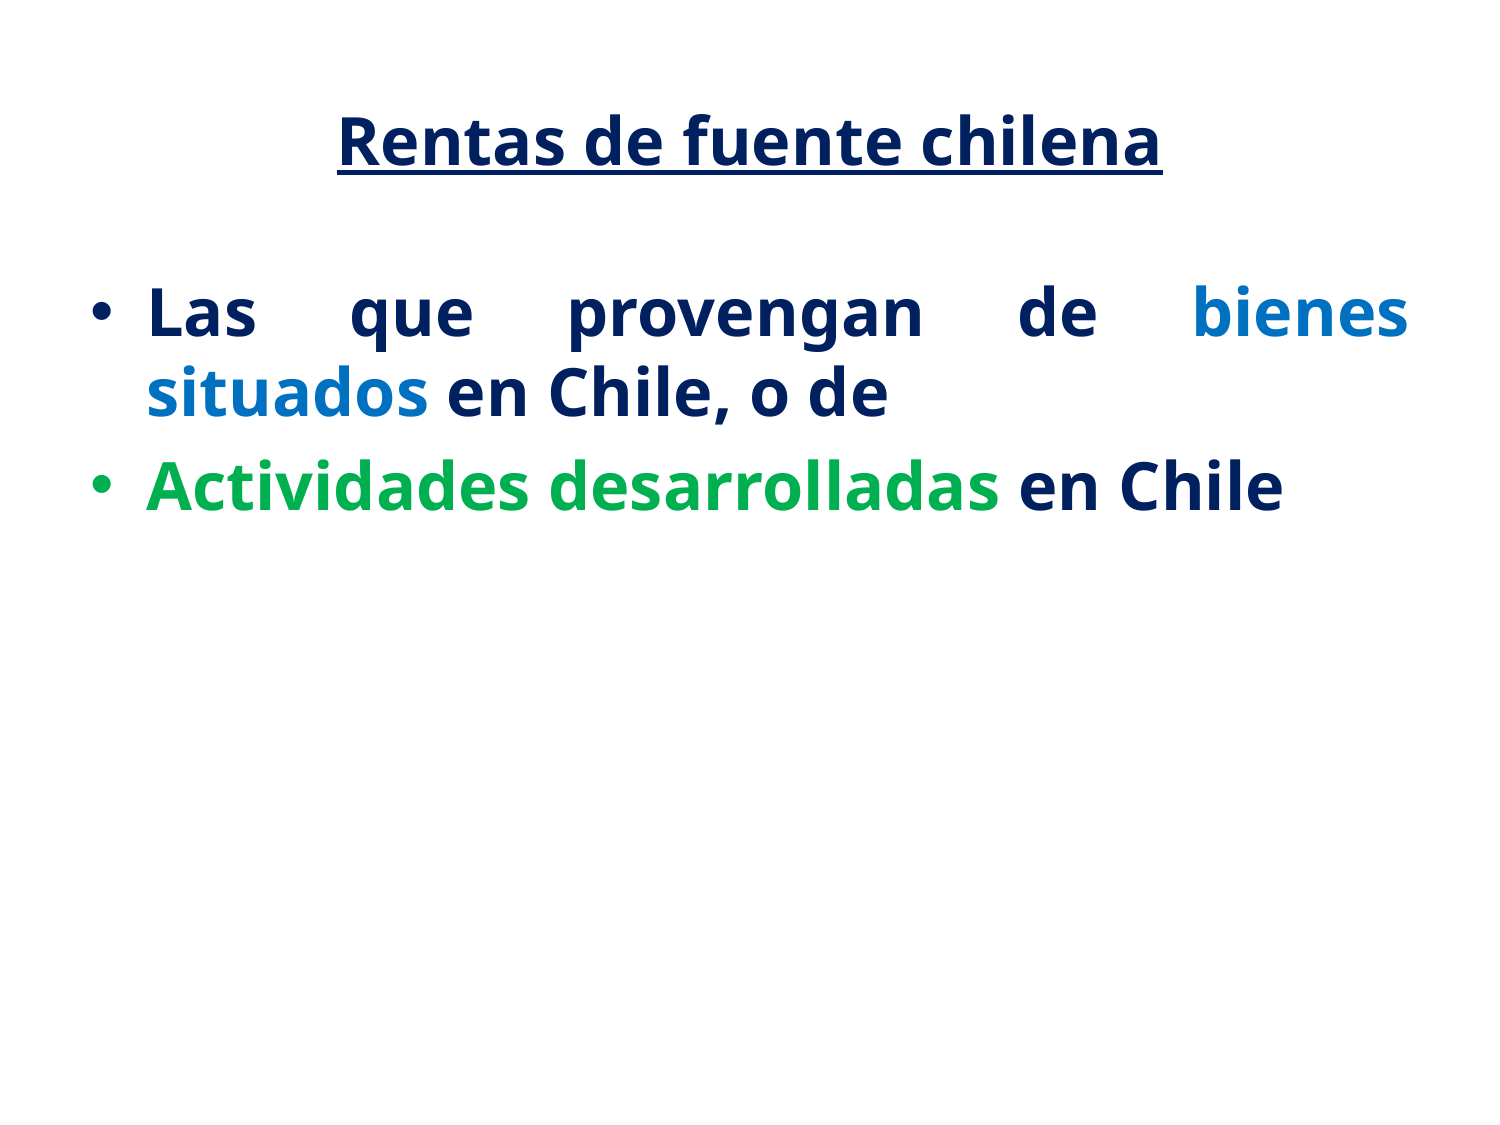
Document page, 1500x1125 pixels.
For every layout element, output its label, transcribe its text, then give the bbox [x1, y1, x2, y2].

list Las que provengan de bienes situados en Chile, o de Actividades desarrolladas en Chile [74, 262, 1426, 1006]
title Rentas de fuente chilena [74, 44, 1426, 233]
